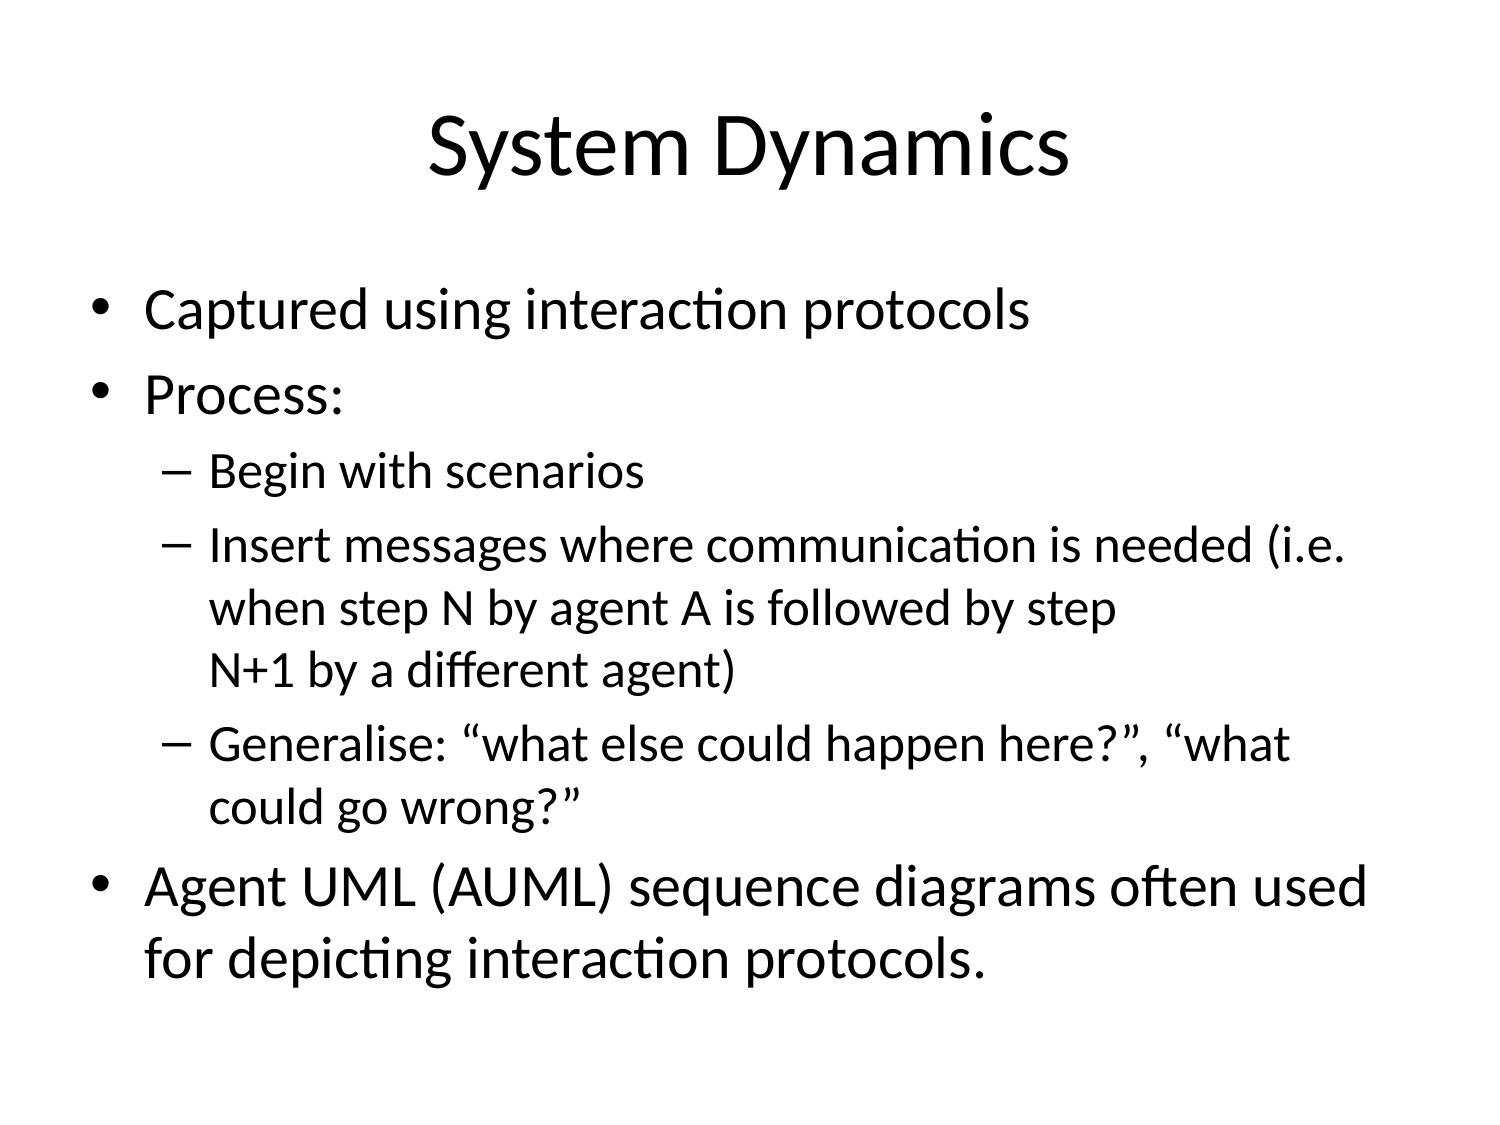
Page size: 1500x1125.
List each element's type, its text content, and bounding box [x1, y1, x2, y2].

list Captured using interaction protocols Process: Begin with scenarios Insert messages where communication is needed (i.e. when step N by agent A is followed by step N+1 by a different agent) Generalise: “what else could happen here?”, “what could go wrong?” Agent UML (AUML) sequence diagrams often used for depicting interaction protocols. [75, 262, 1425, 1005]
title System Dynamics [75, 45, 1425, 233]
